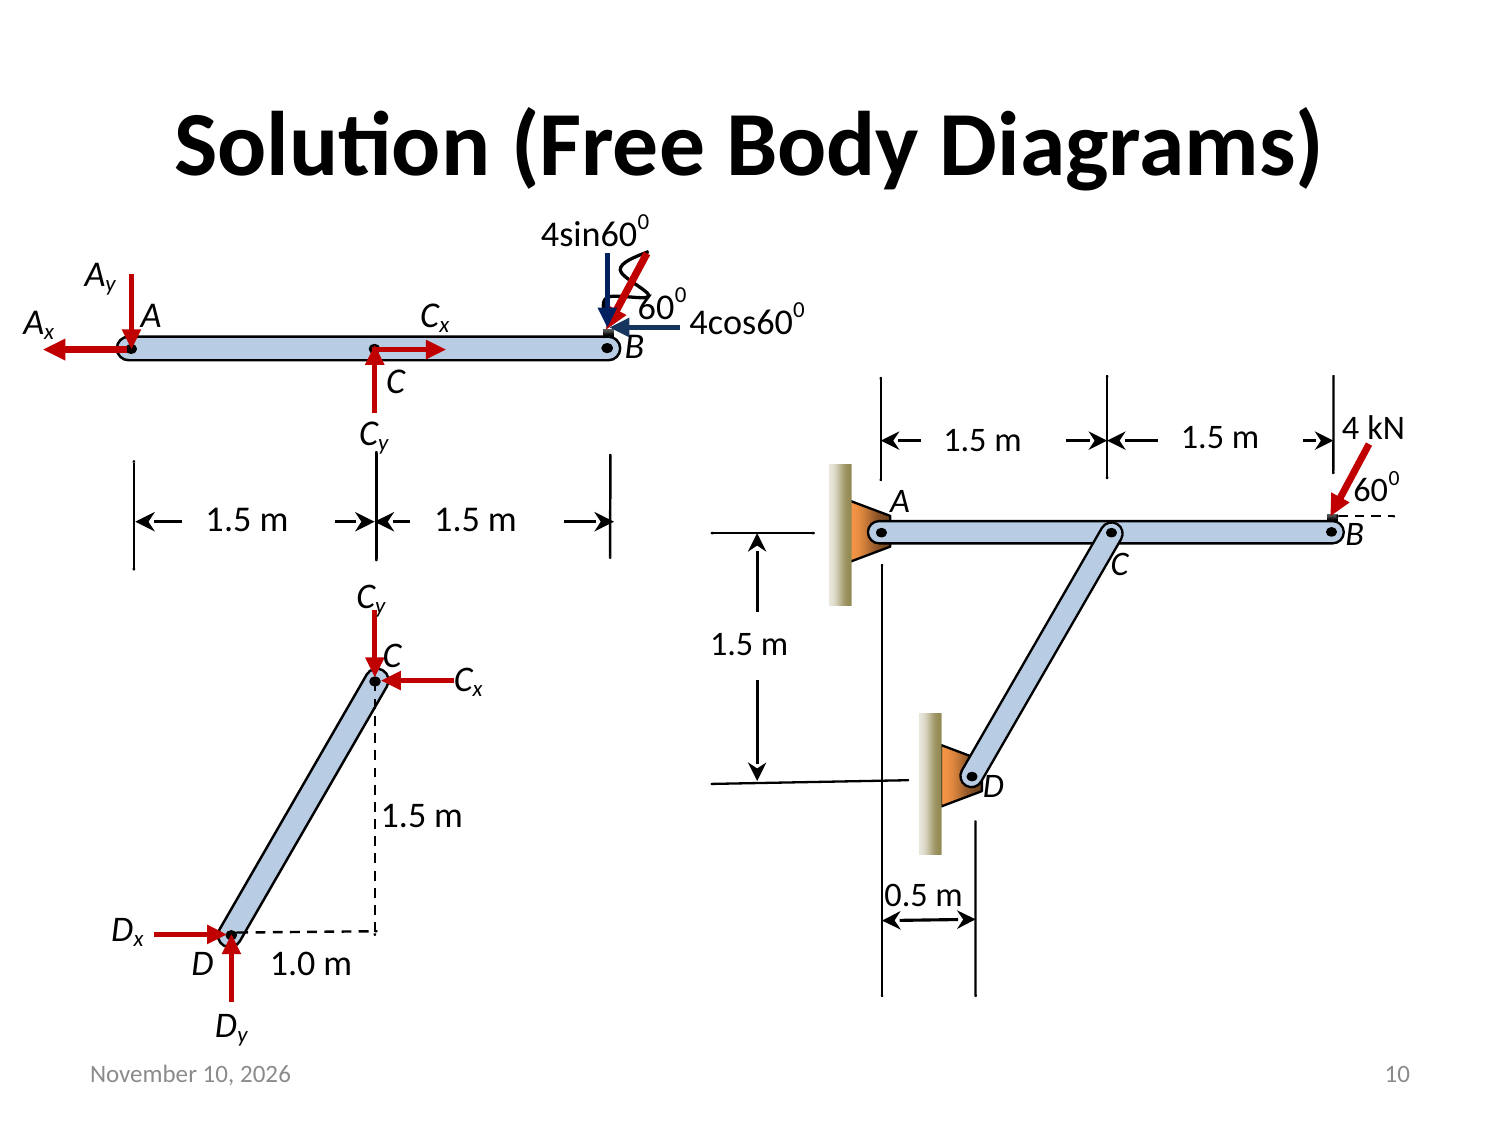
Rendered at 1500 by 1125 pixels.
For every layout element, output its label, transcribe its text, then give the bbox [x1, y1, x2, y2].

title Solution (Free Body Diagrams) [75, 45, 1425, 233]
slide_number 10 [1074, 1042, 1425, 1103]
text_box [87, 562, 576, 1064]
picture [0, 199, 1464, 1001]
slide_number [75, 1042, 425, 1103]
